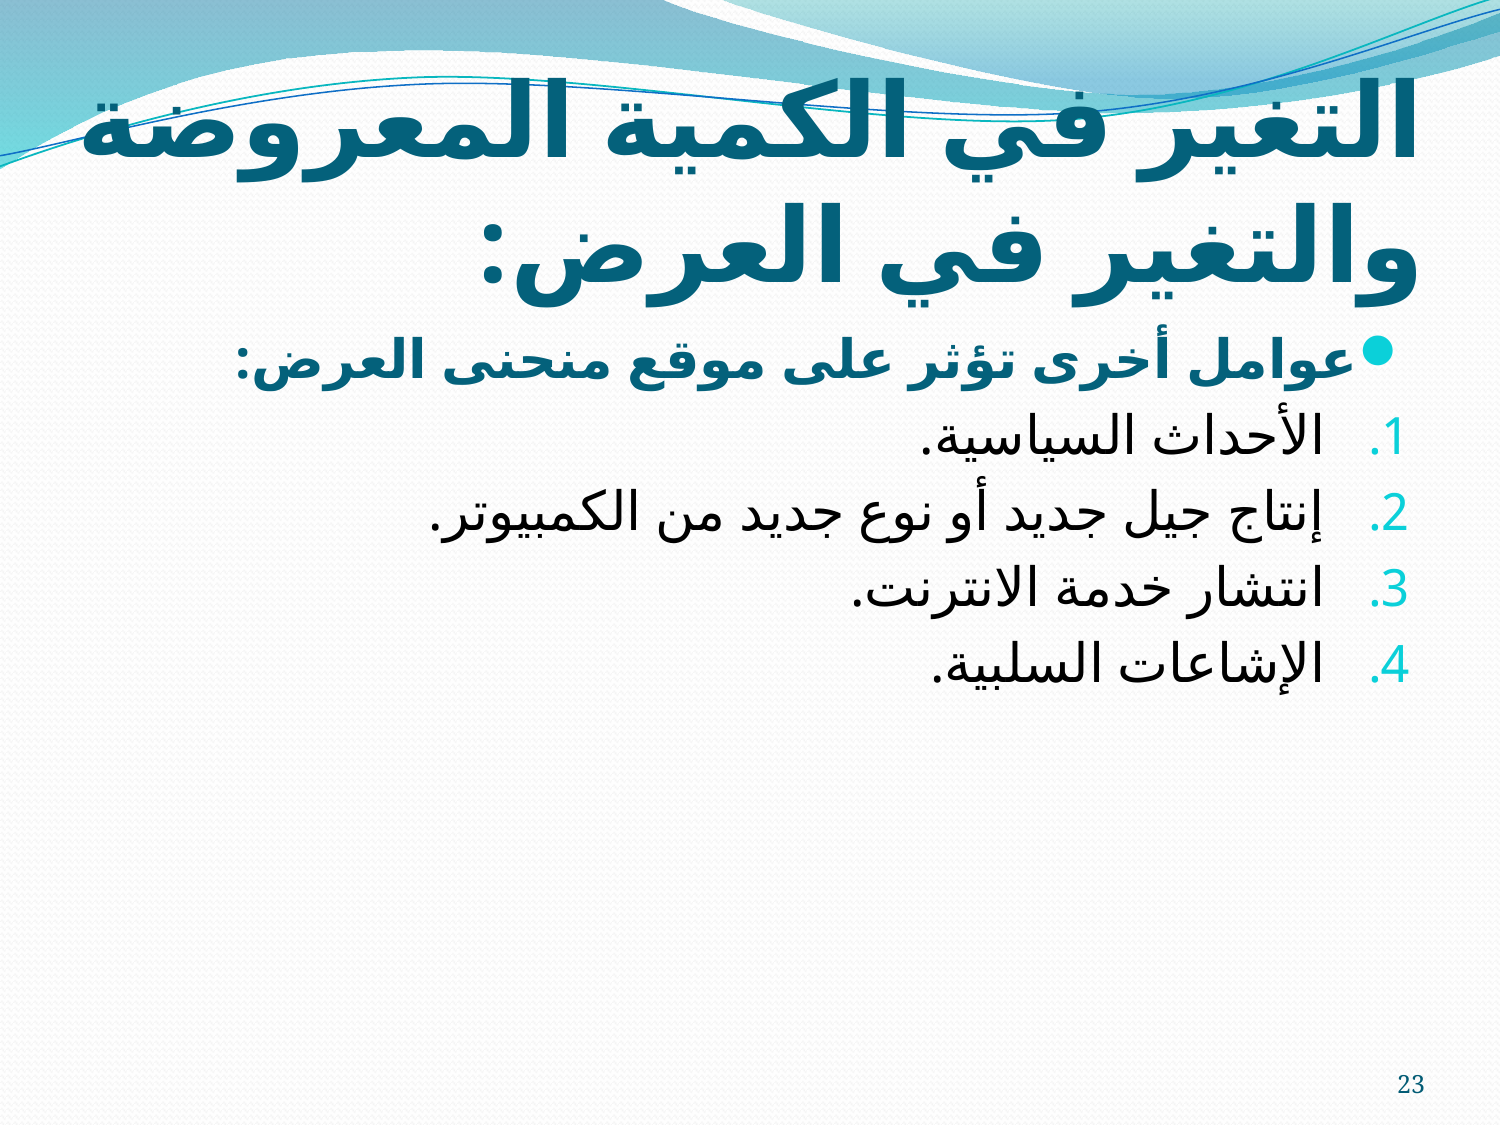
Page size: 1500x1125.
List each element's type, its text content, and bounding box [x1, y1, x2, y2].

title التغير في الكمية المعروضة والتغير في العرض: [75, 115, 1425, 303]
list عوامل أخرى تؤثر على موقع منحنى العرض: الأحداث السياسية. إنتاج جيل جديد أو نوع جديد من الكمبيوتر. انتشار خدمة الانترنت. الإشاعات السلبية. [75, 317, 1425, 1038]
slide_number 23 [1299, 1042, 1425, 1103]
